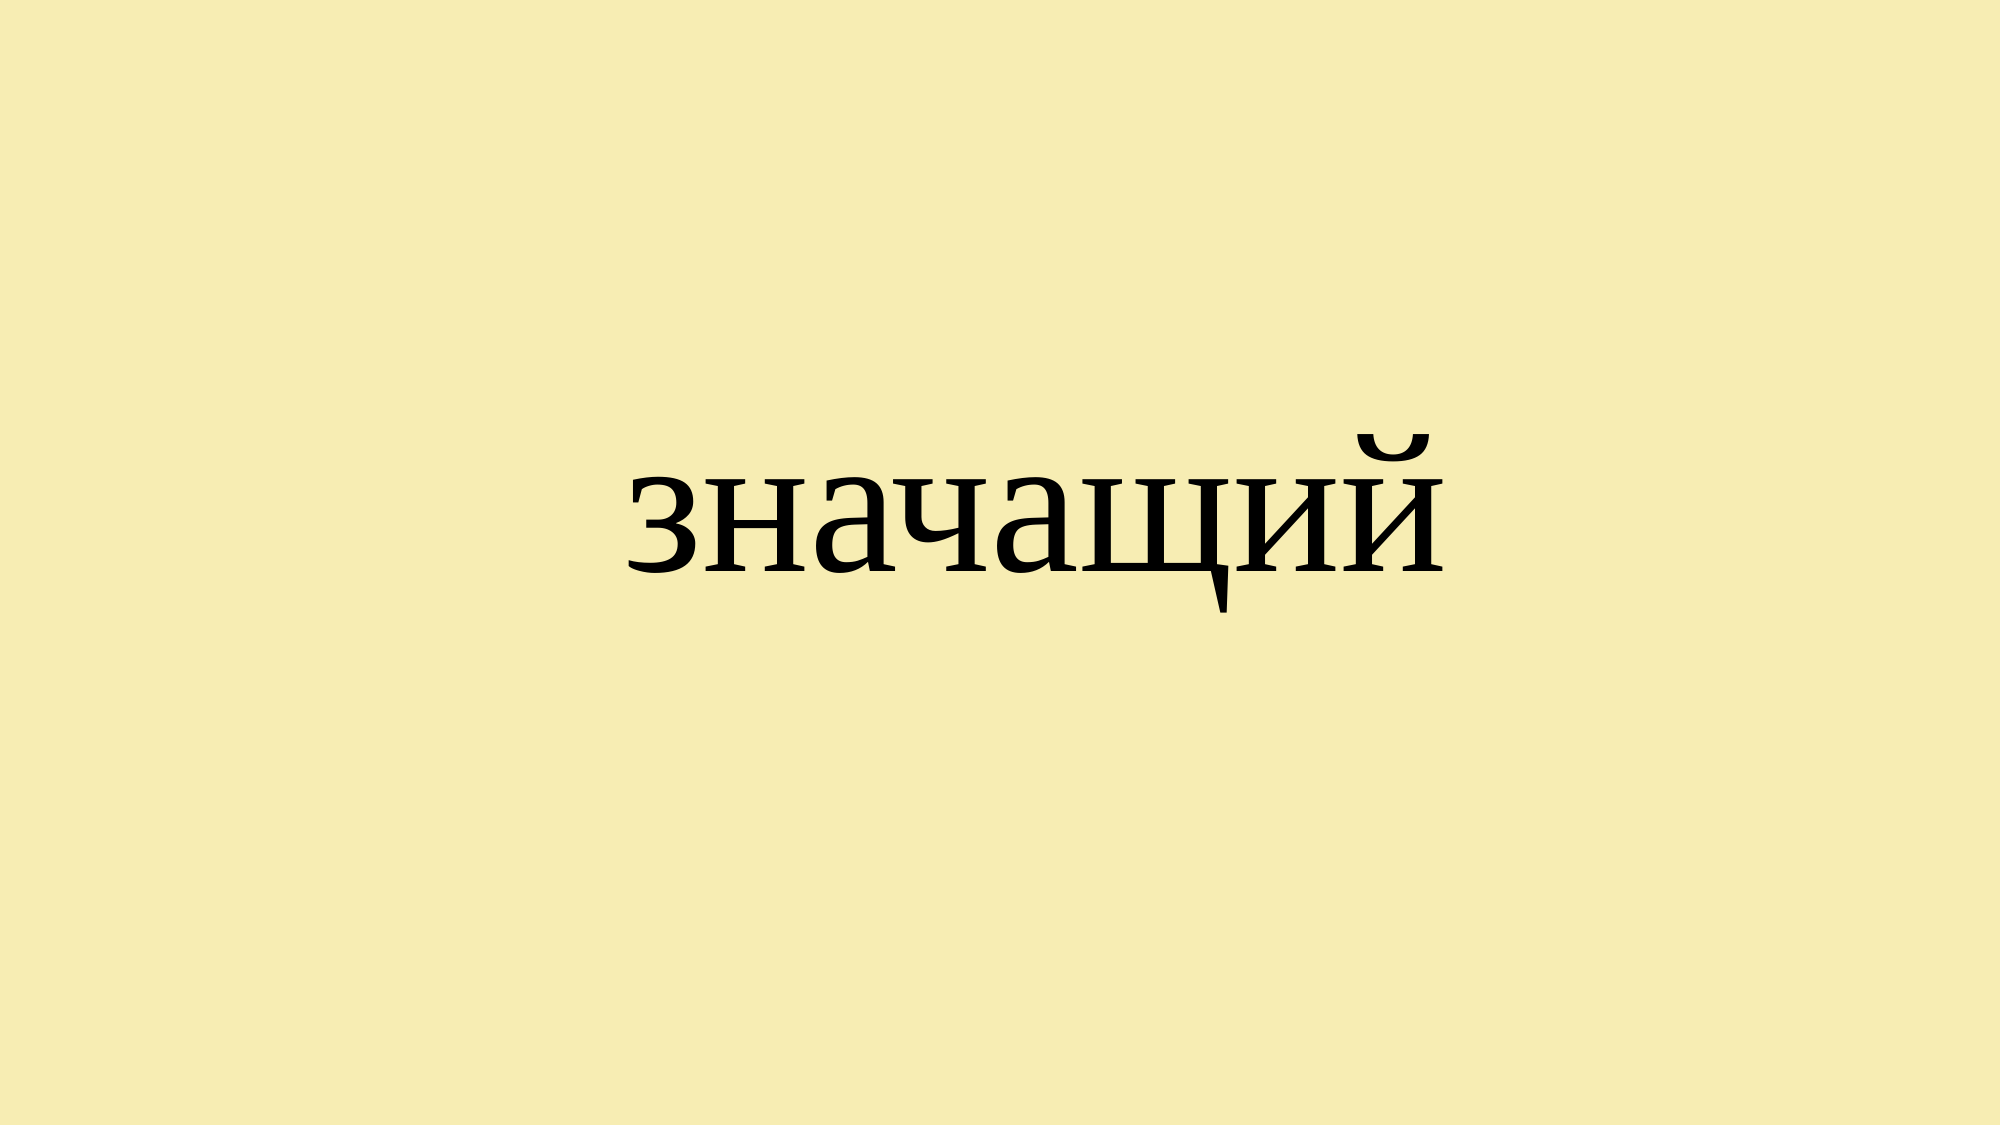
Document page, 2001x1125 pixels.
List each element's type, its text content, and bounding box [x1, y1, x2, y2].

text_box значащий [608, 364, 1463, 619]
